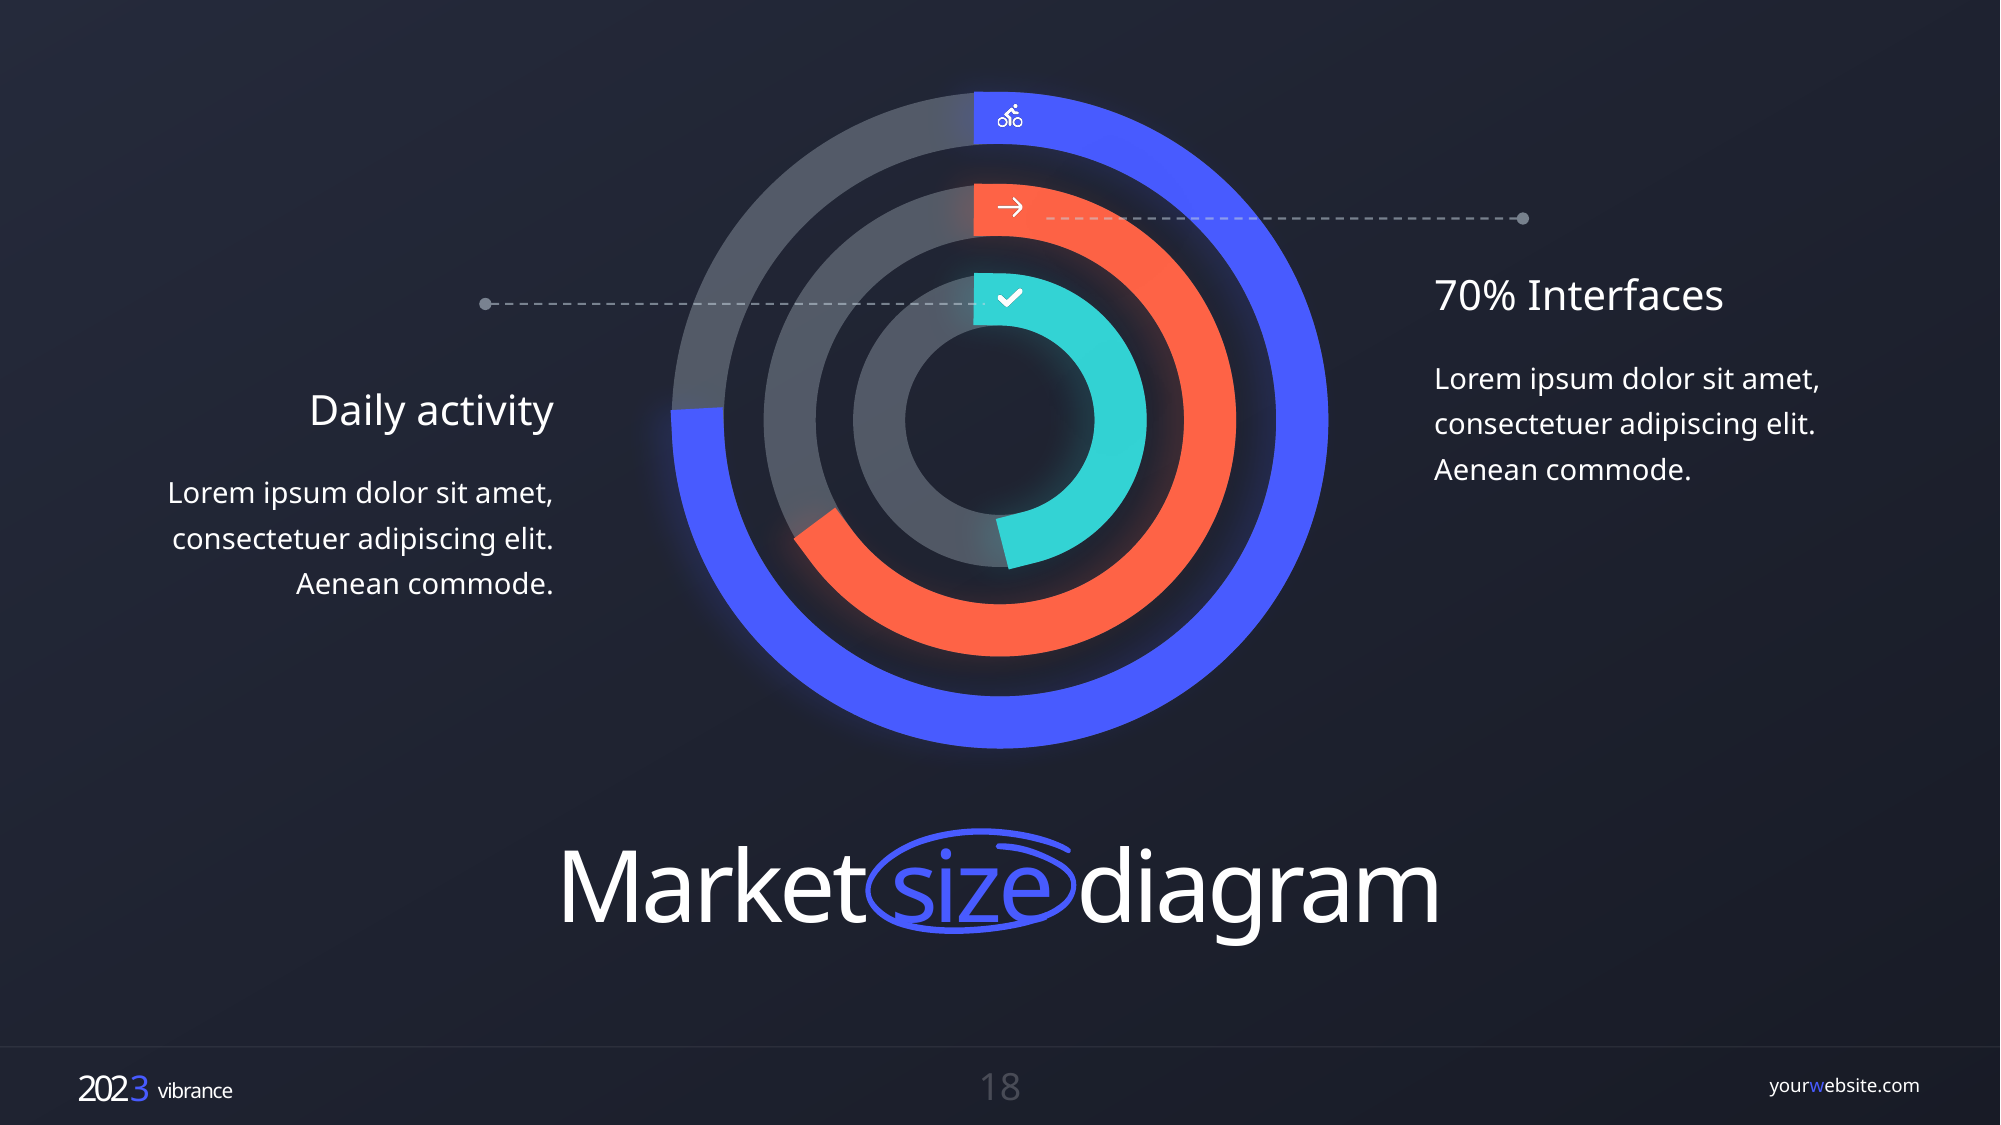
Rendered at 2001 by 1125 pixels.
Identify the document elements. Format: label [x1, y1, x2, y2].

text_box [697, 103, 1303, 723]
text_box [1419, 261, 1910, 491]
text_box [464, 814, 1535, 951]
text_box [78, 375, 569, 606]
